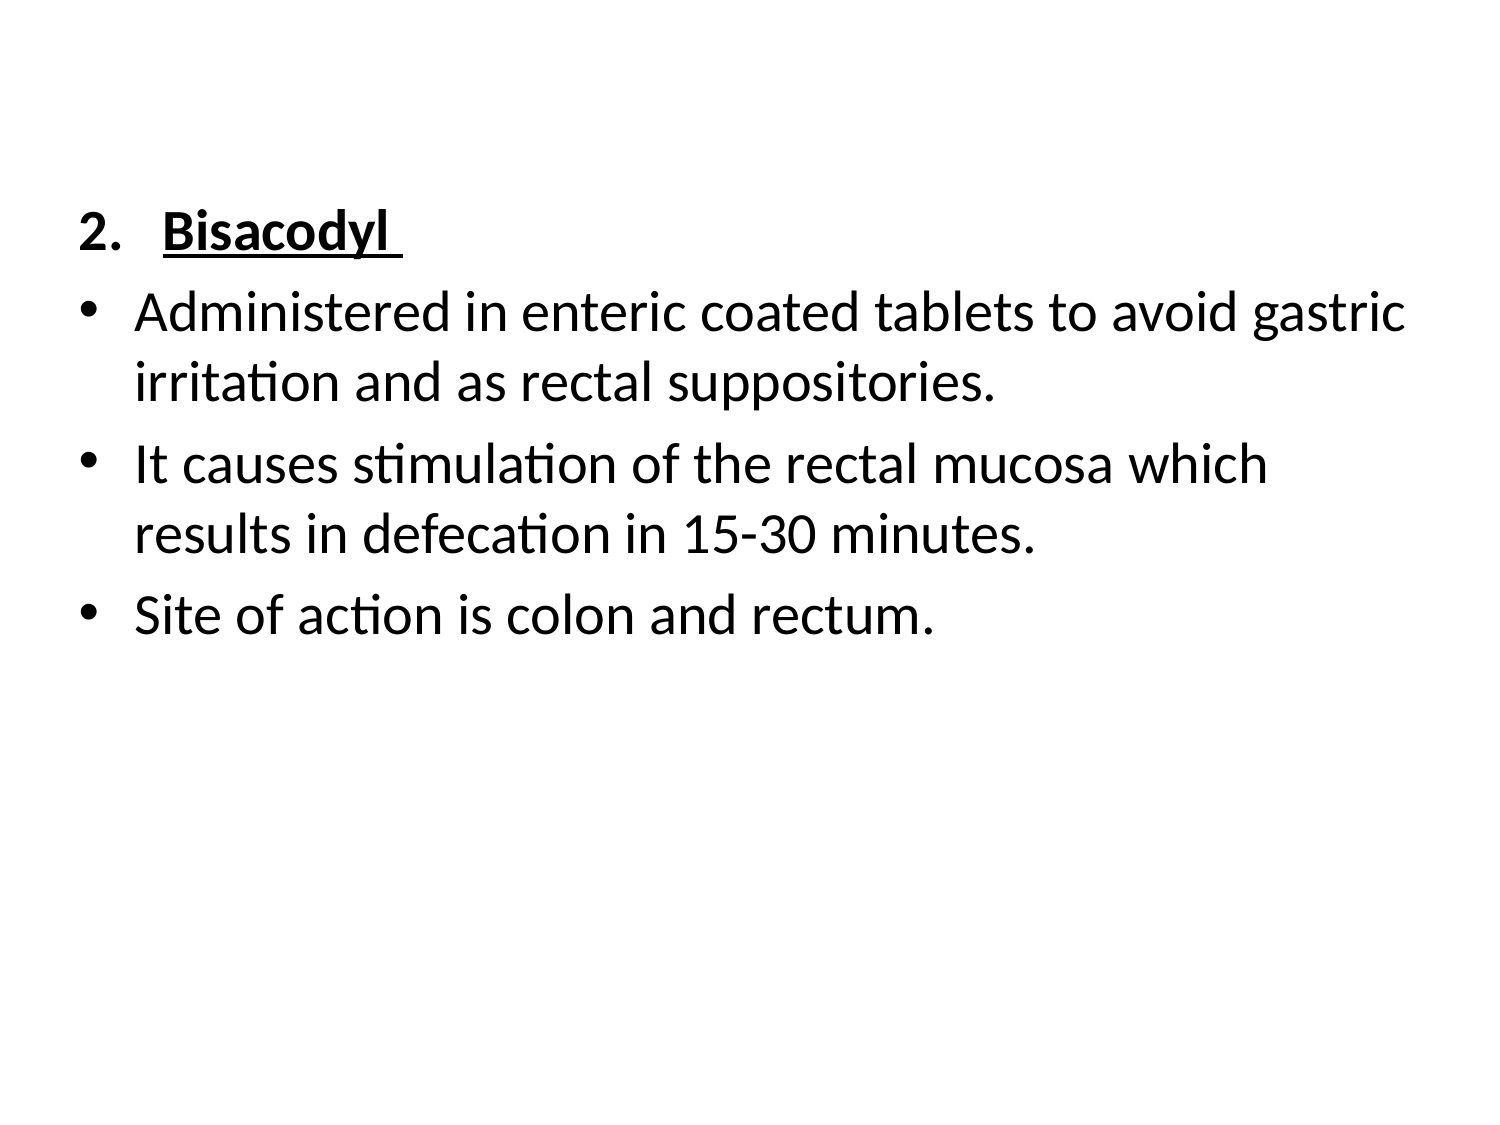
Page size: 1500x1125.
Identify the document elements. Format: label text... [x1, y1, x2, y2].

list Bisacodyl Administered in enteric coated tablets to avoid gastric irritation and as rectal suppositories. It causes stimulation of the rectal mucosa which results in defecation in 15-30 minutes. Site of action is colon and rectum. [63, 184, 1438, 823]
